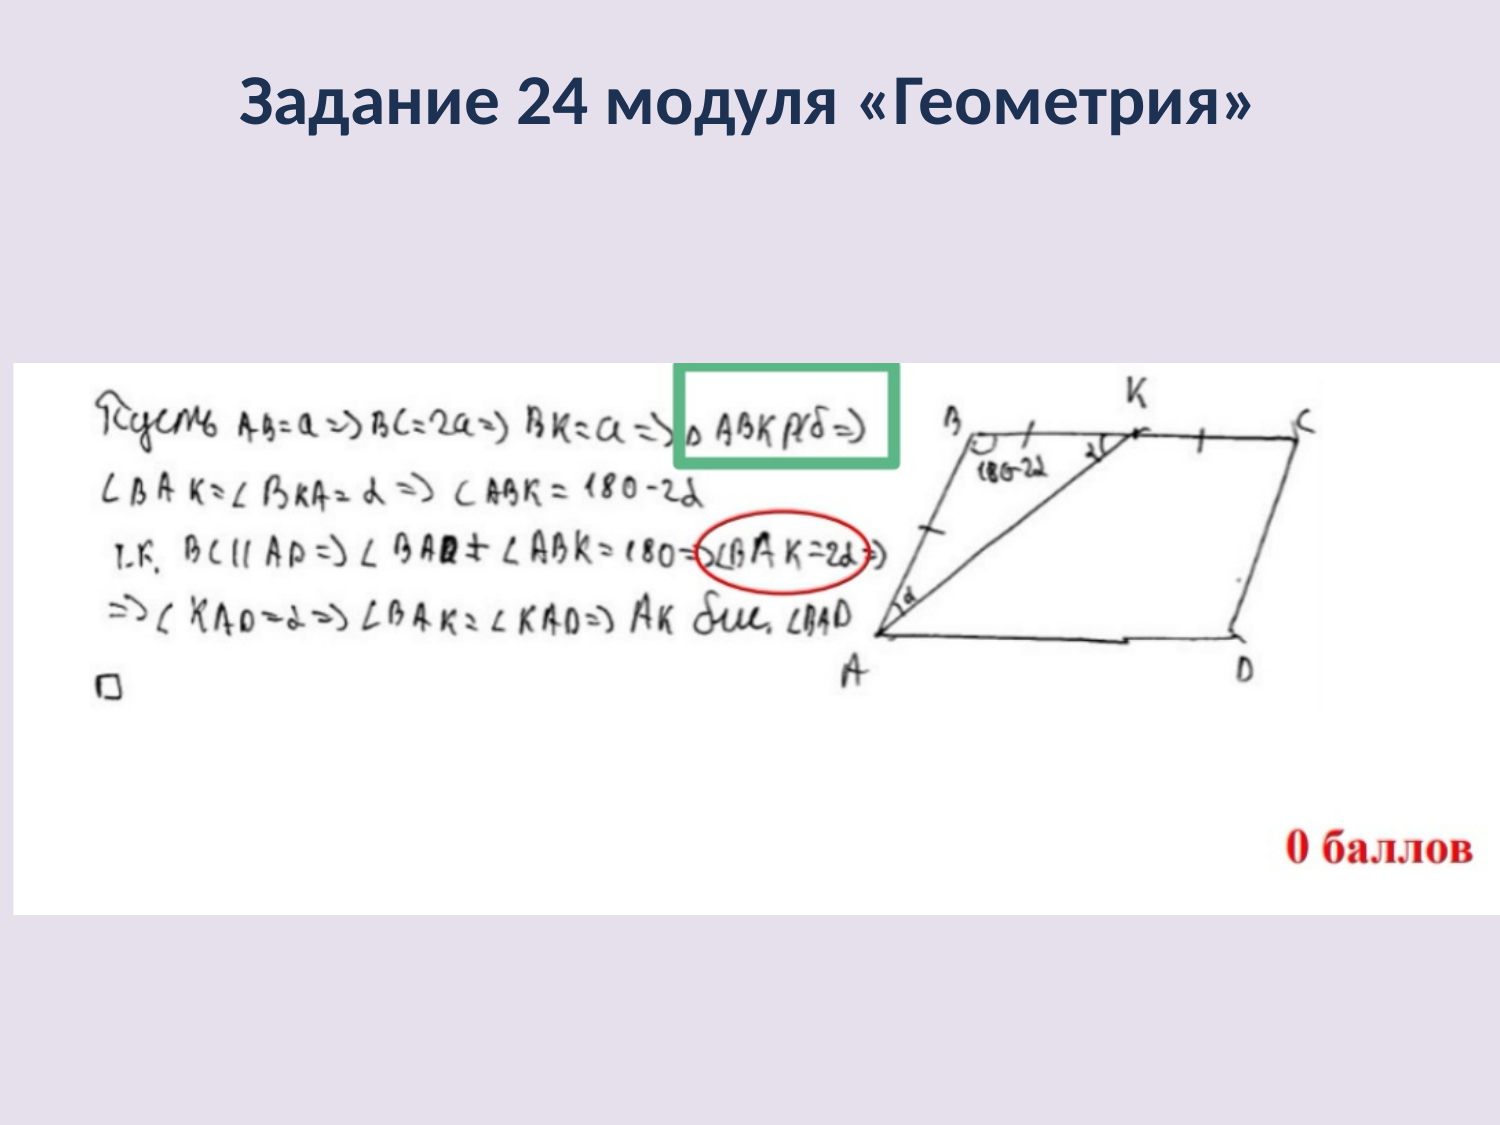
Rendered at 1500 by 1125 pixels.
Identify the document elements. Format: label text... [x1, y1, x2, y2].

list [13, 363, 1500, 915]
title Задание 24 модуля «Геометрия» [75, 45, 1425, 233]
